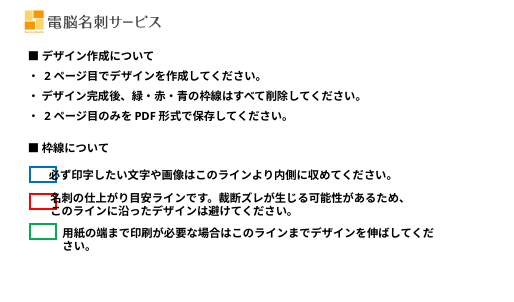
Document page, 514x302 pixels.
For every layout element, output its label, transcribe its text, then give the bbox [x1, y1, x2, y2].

text_box [29, 166, 33, 183]
text_box 名刺の仕上がり目安ラインです。裁断ズレが生じる可能性があるため、 このラインに沿ったデザインは避けてください。 [35, 183, 425, 226]
picture [20, 8, 167, 36]
text_box 必ず印字したい文字や画像はこのラインより内側に収めてください。 [33, 160, 412, 189]
text_box [29, 223, 47, 240]
text_box ■枠線について [13, 134, 464, 163]
text_box ■デザイン作成について ・ 2ページ目でデザインを作成してください。 ・ デザイン完成後、緑・赤・青の枠線はすべて削除してください。 ・ 2ページ目のみをPDF形式で保存してください。 [13, 34, 464, 130]
text_box [29, 193, 35, 210]
text_box 用紙の端まで印刷が必要な場合はこのラインまでデザインを伸ばしてください。 [47, 218, 449, 260]
